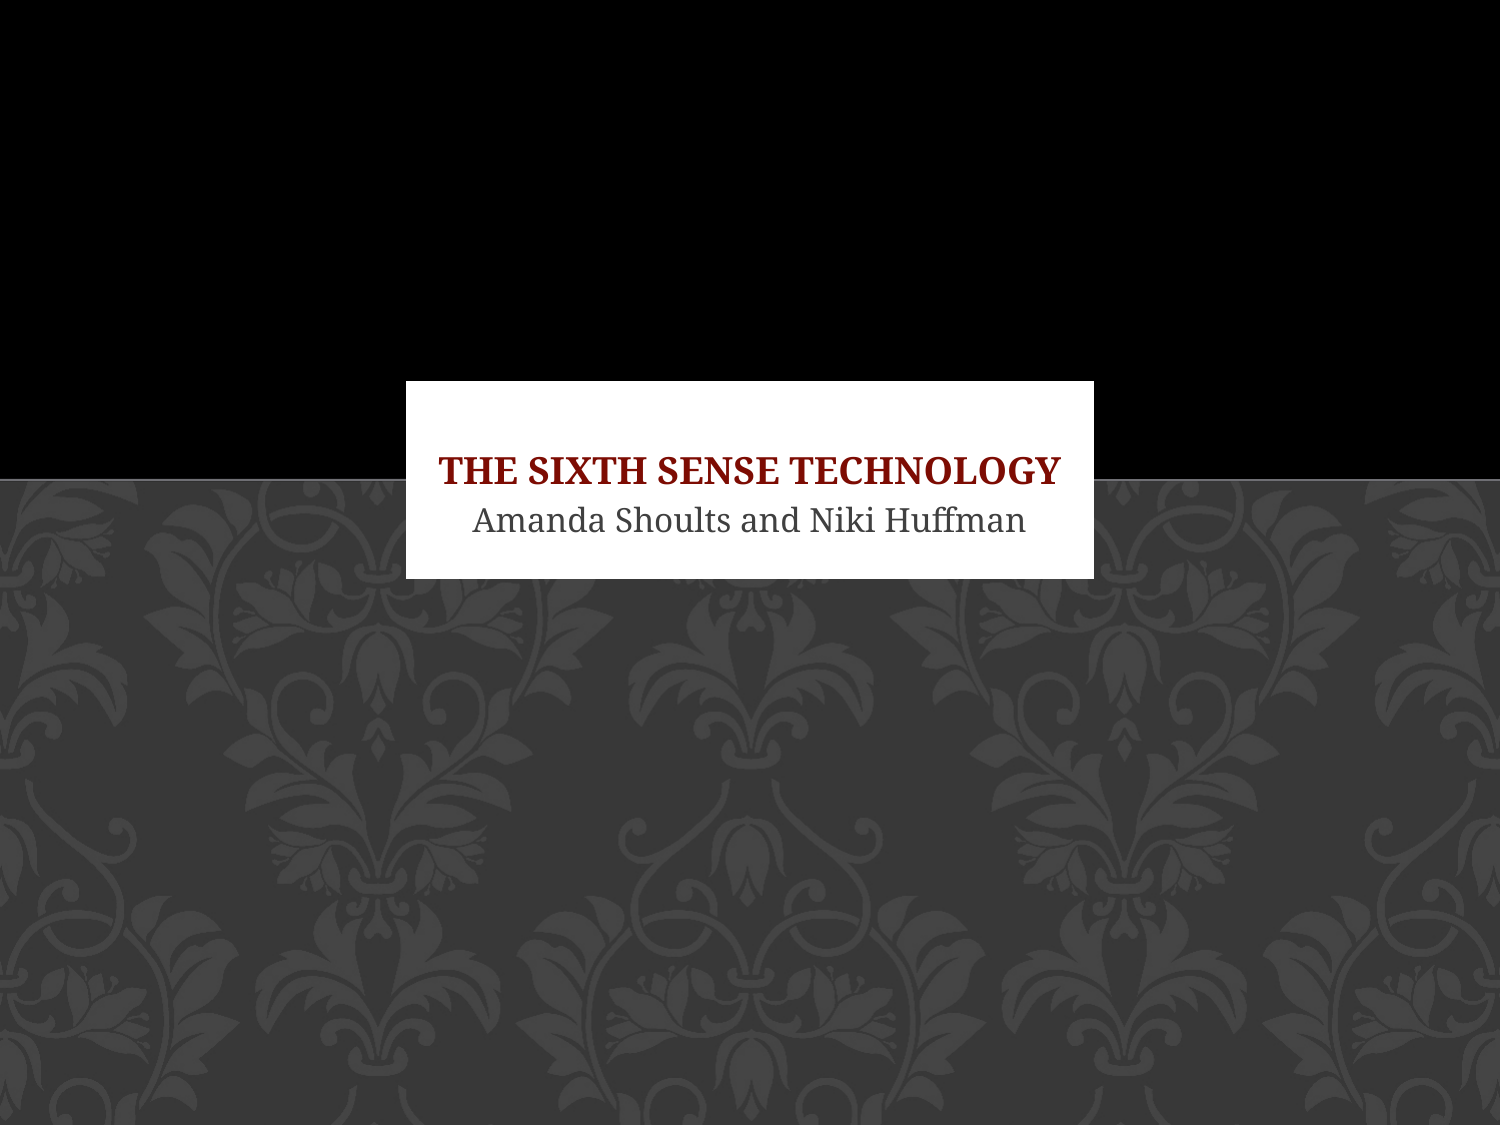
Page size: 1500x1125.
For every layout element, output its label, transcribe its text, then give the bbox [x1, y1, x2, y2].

subtitle Amanda Shoults and Niki Huffman [420, 499, 1080, 570]
title The Sixth Sense Technology [415, 387, 1085, 498]
